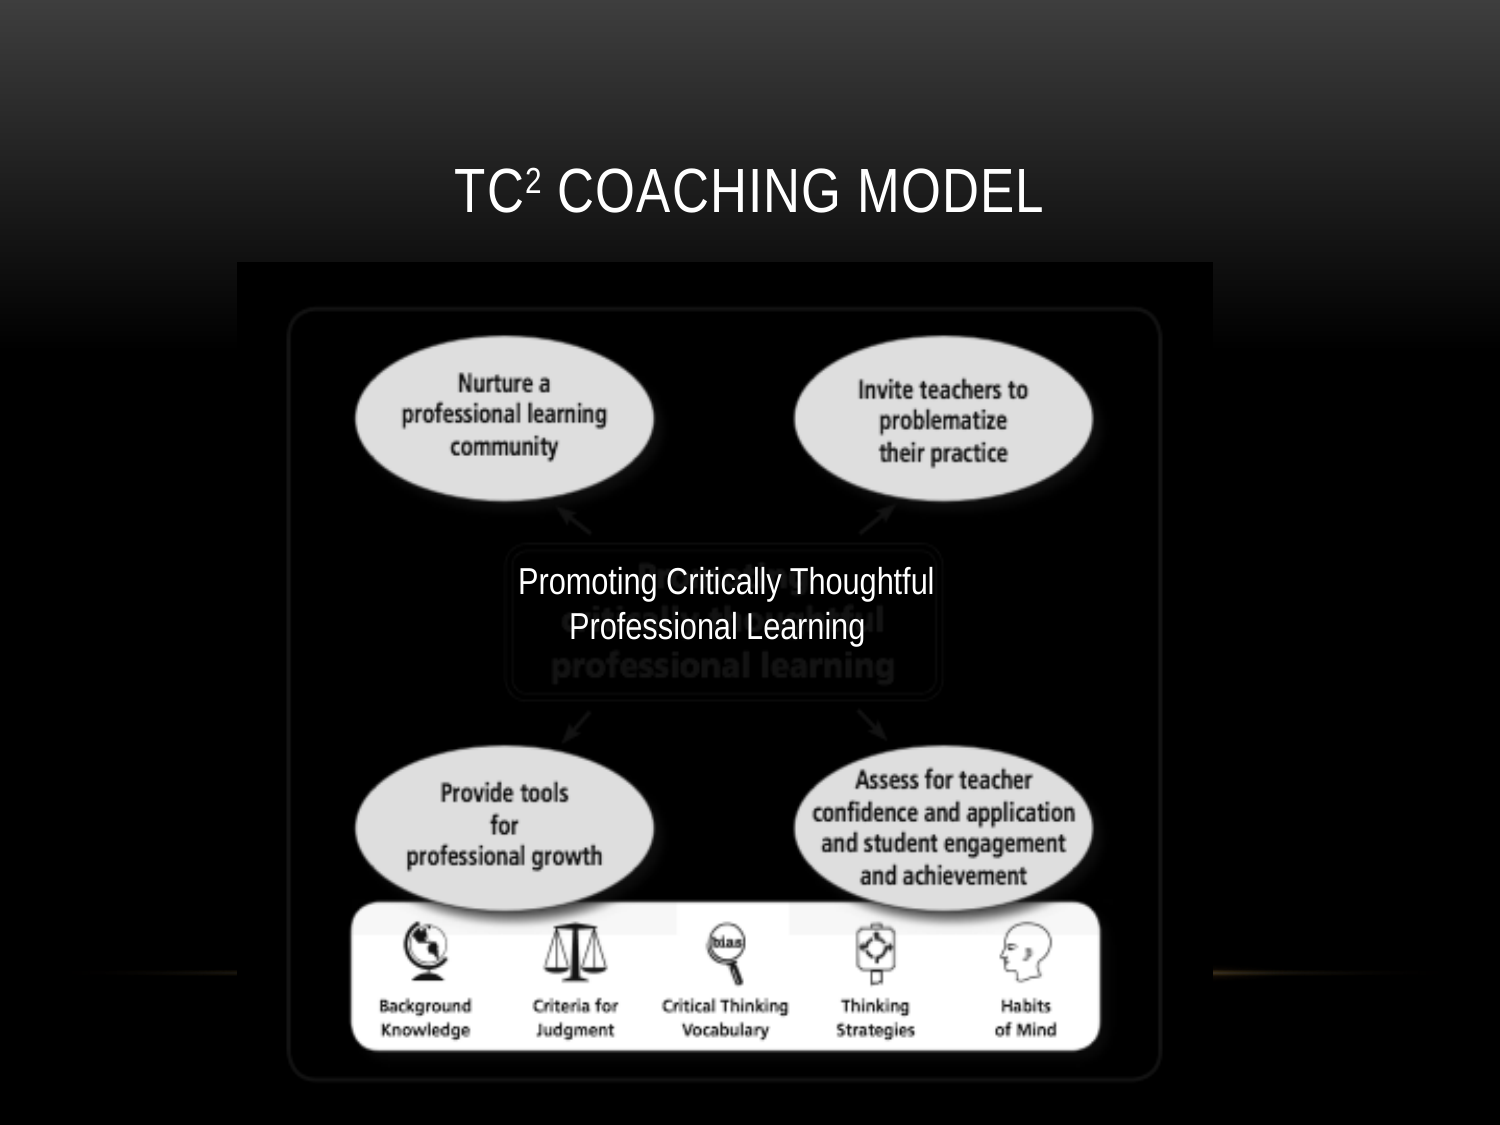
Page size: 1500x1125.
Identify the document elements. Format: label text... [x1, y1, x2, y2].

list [237, 262, 1213, 1125]
picture [0, 0, 1500, 1125]
title TC2 coaching model [99, 45, 1400, 233]
